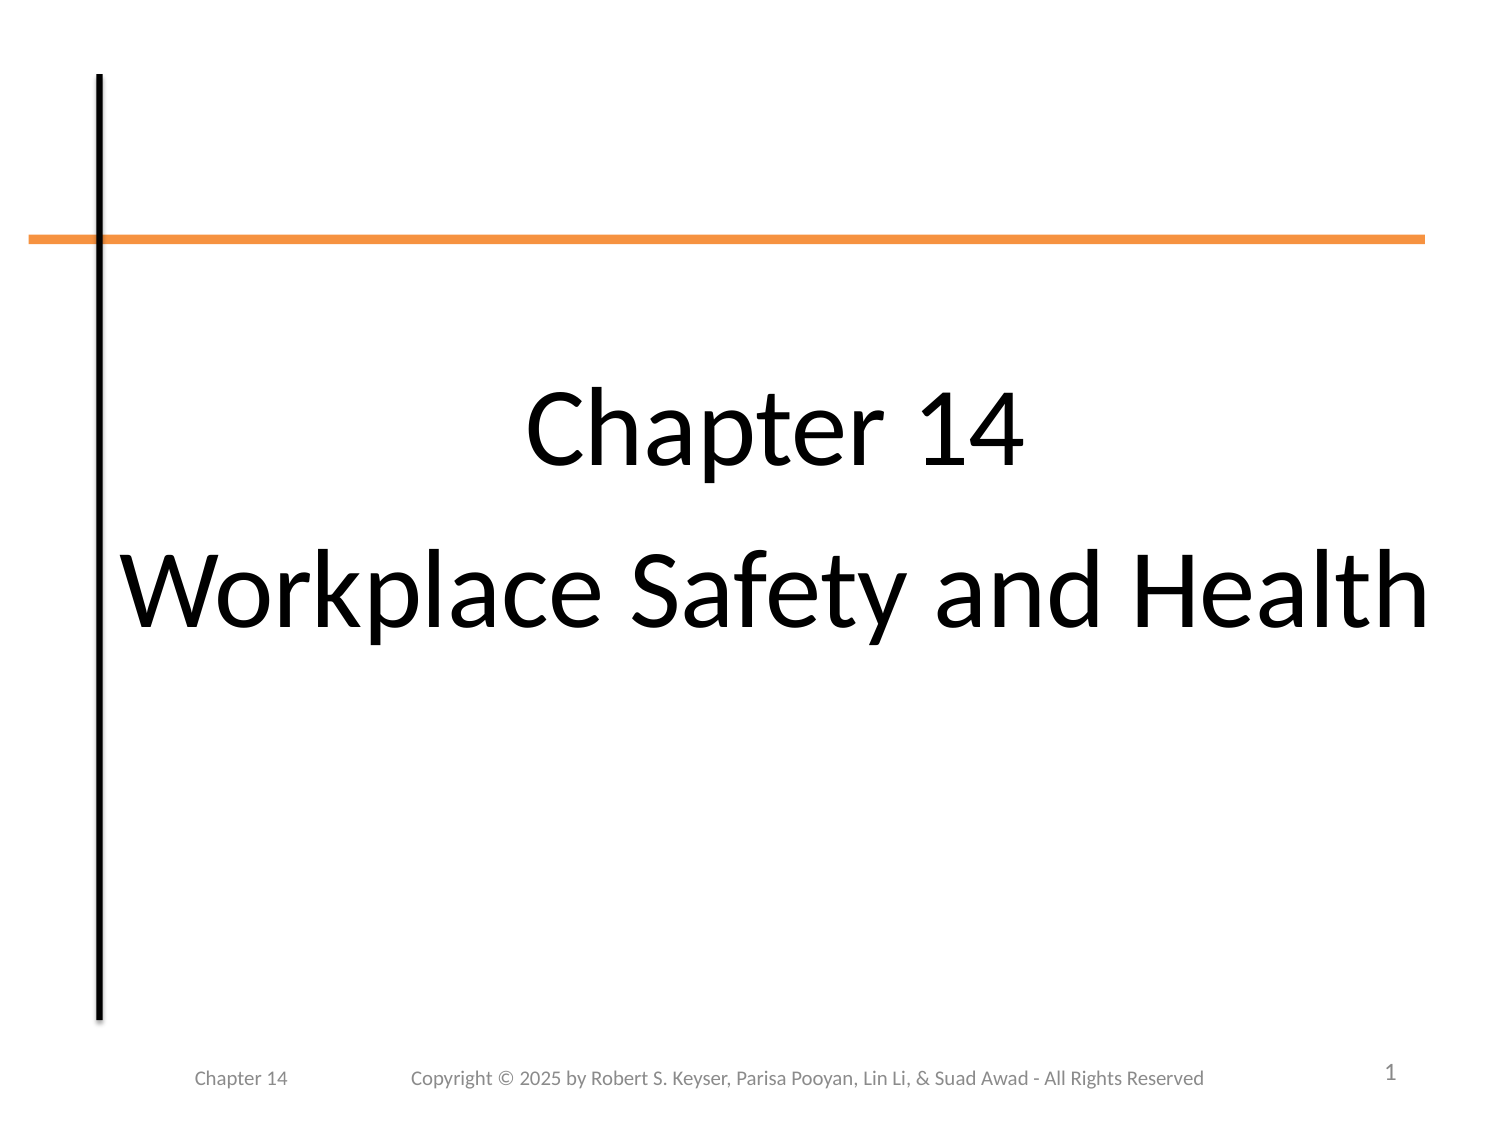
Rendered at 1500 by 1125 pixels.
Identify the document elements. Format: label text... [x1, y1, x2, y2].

title Chapter 14 Copyright © 2025 by Robert S. Keyser, Parisa Pooyan, Lin Li, & Suad Awad - All Rights Reserved [50, 1064, 1350, 1125]
picture [89, 70, 110, 1034]
subtitle Chapter 14 Workplace Safety and Health [99, 324, 1450, 980]
text_box 1 [1377, 1054, 1419, 1086]
